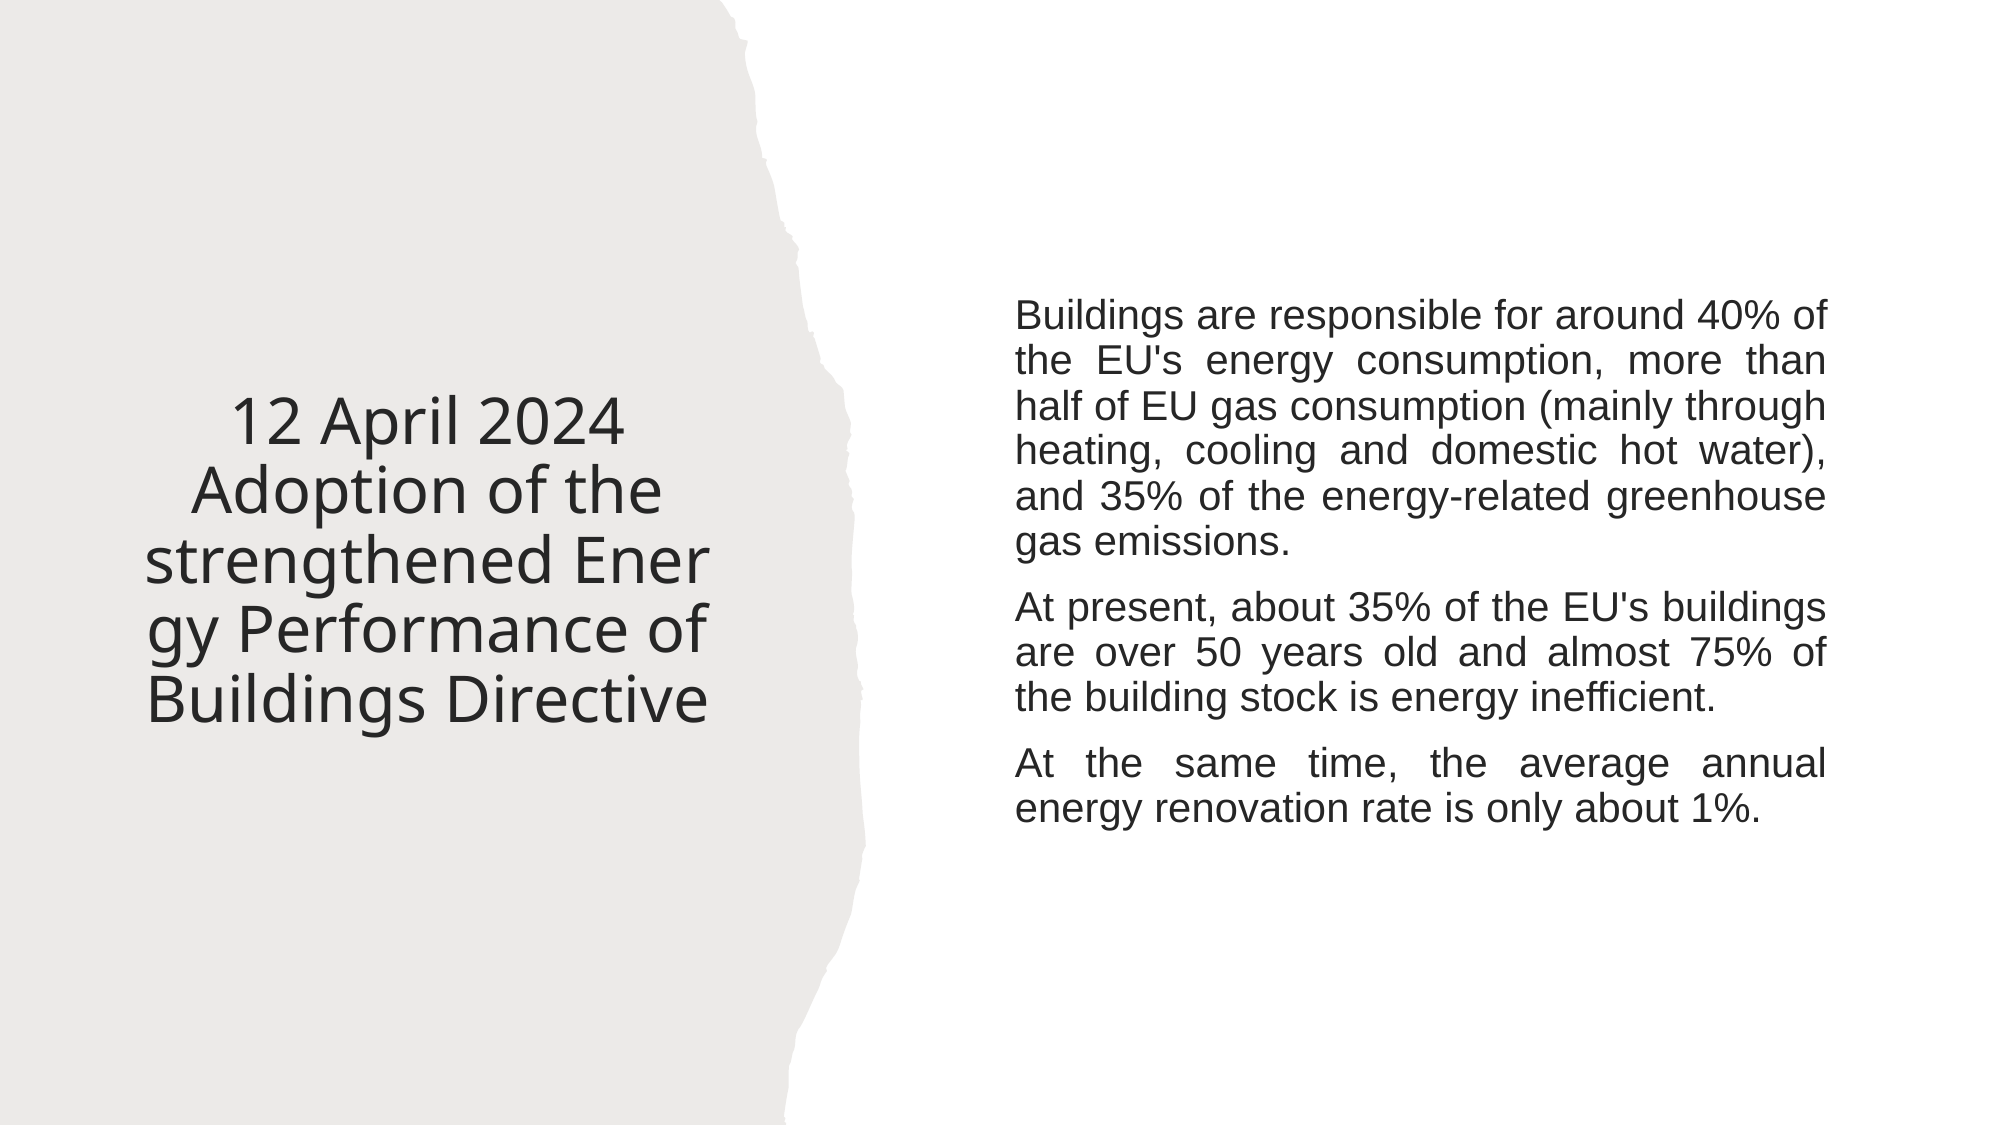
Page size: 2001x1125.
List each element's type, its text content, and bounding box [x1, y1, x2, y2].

list Buildings are responsible for around 40% of the EU's energy consumption, more than half of EU gas consumption (mainly through heating, cooling and domestic hot water), and 35% of the energy-related greenhouse gas emissions. At present, about 35% of the EU's buildings are over 50 years old and almost 75% of the building stock is energy inefficient. At the same time, the average annual energy renovation rate is only about 1%. [999, 120, 1843, 1005]
text_box [0, 0, 868, 1125]
text_box [723, 0, 2000, 1125]
title 12 April 2024 Adoption of the strengthened Energy Performance of Buildings Directive [116, 256, 739, 869]
